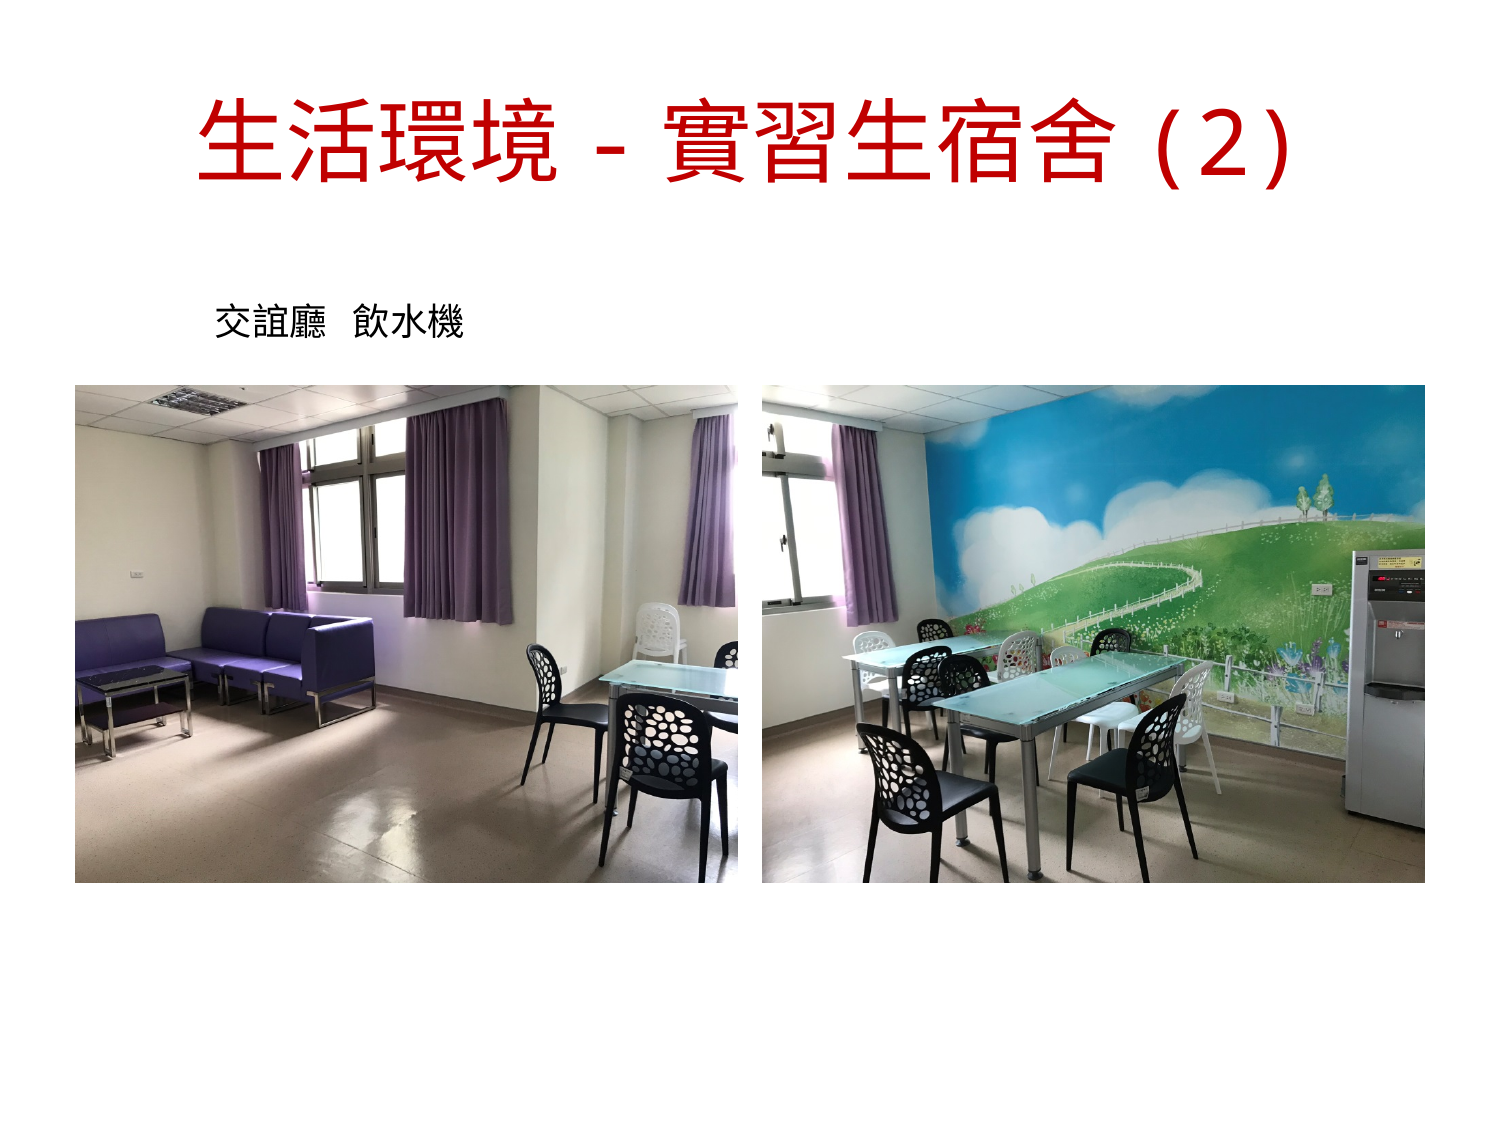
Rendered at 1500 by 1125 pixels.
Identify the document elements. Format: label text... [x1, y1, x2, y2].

text_box 交誼廳 飲水機 [199, 290, 481, 351]
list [762, 384, 1426, 883]
title 生活環境-實習生宿舍(2) [75, 45, 1425, 233]
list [74, 384, 738, 883]
